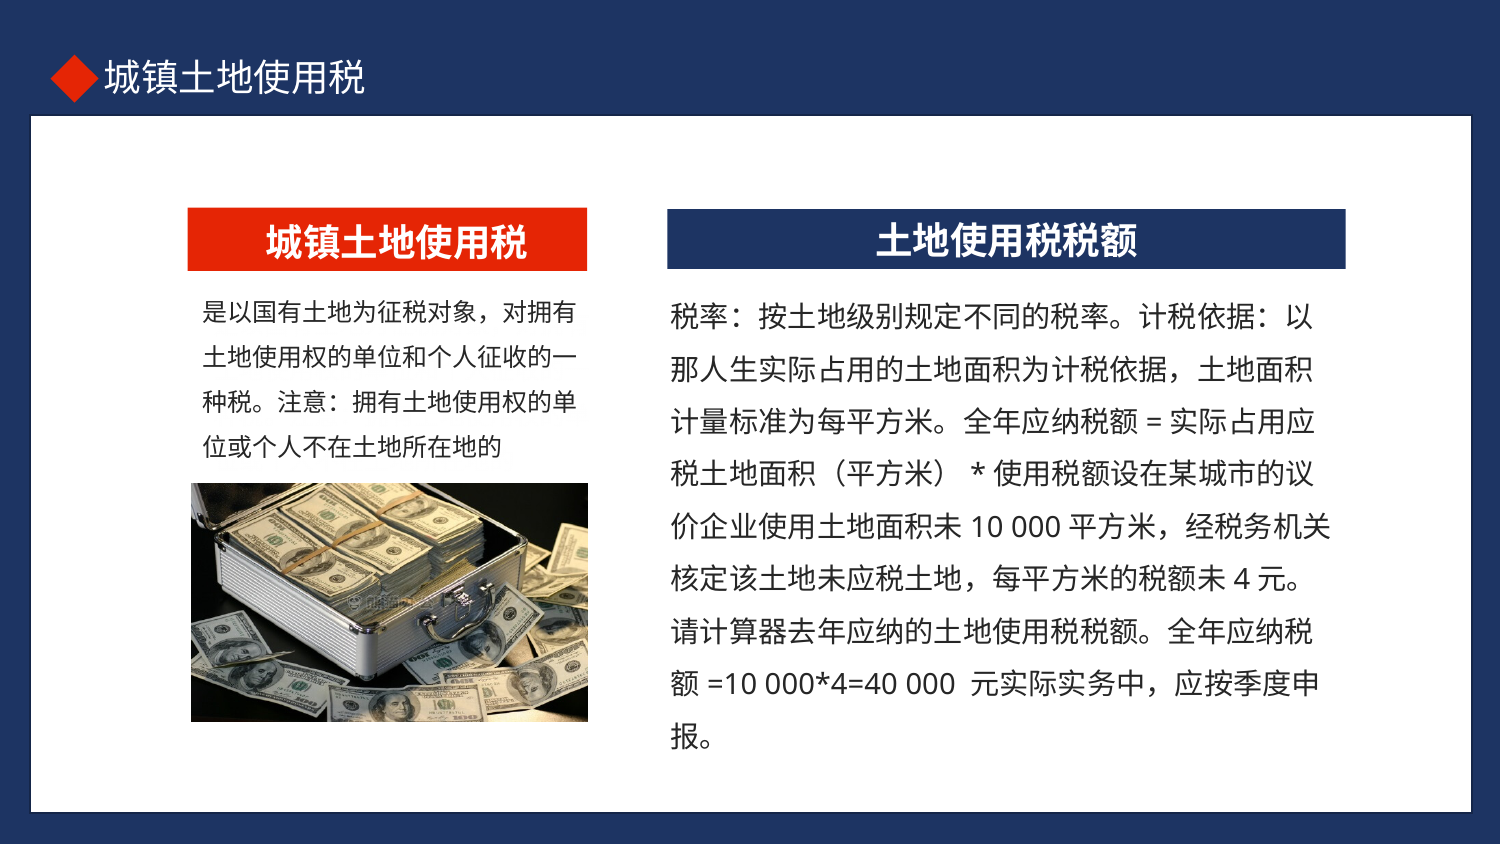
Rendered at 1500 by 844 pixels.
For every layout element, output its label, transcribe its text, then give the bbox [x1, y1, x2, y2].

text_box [187, 207, 588, 272]
text_box 土地使用税税额 [667, 209, 1346, 269]
text_box 税率：按土地级别规定不同的税率。计税依据：以那人生实际占用的土地面积为计税依据，土地面积计量标准为每平方米。全年应纳税额=实际占用应税土地面积（平方米）*使用税额设在某城市的议价企业使用土地面积未10 000平方米，经税务机关核定该土地未应税土地，每平方米的税额未4元。请计算器去年应纳的土地使用税税额。全年应纳税额=10 000*4=40 000 元实际实务中，应按季度申报。 [656, 273, 1351, 761]
picture [191, 483, 588, 722]
text_box 是以国有土地为征税对象，对拥有土地使用权的单位和个人征收的一种税。注意：拥有土地使用权的单位或个人不在土地所在地的 [187, 274, 614, 469]
